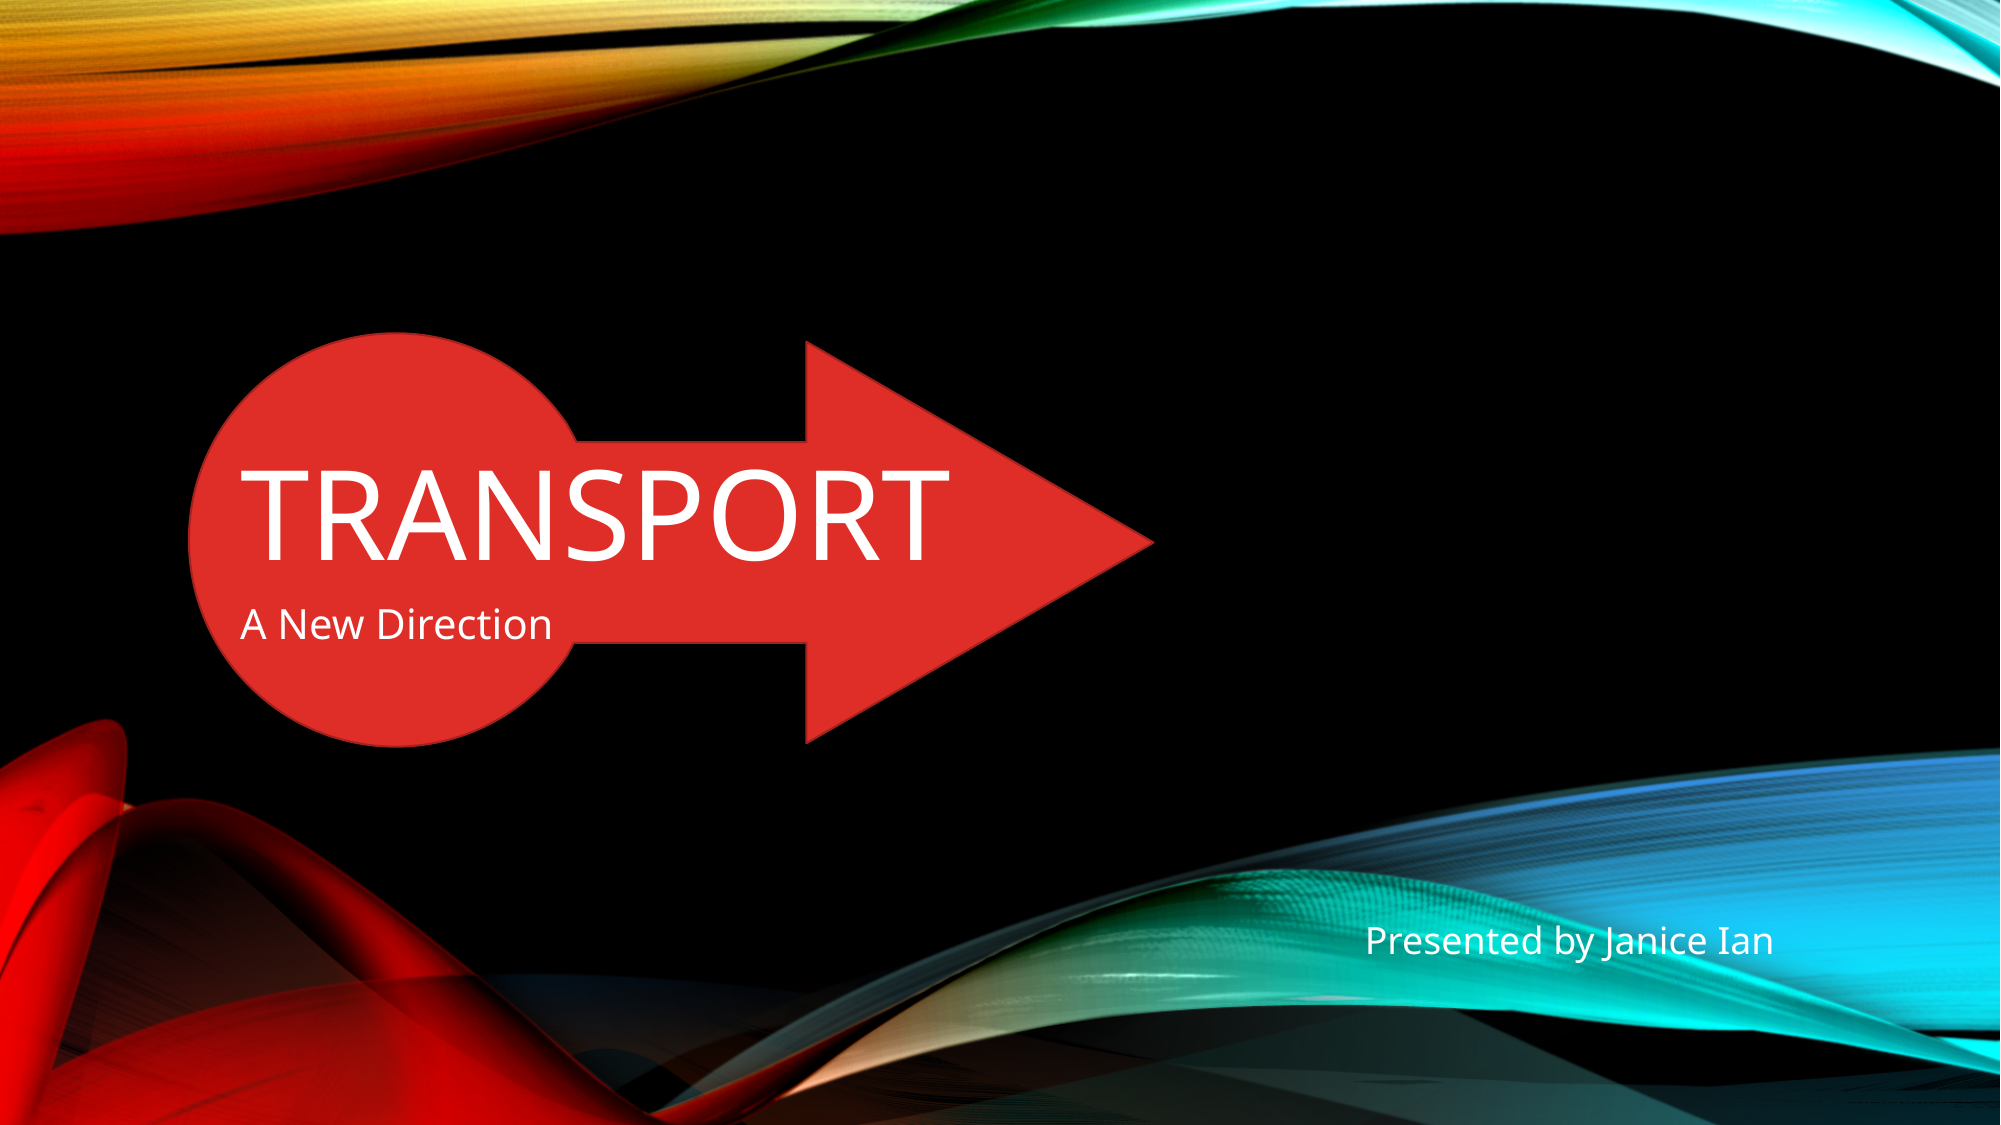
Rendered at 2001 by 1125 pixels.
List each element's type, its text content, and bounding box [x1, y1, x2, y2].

picture [0, 717, 2000, 1125]
text_box [187, 421, 225, 659]
text_box [274, 709, 517, 748]
subtitle A New Direction [225, 595, 1775, 709]
title Transport [225, 295, 1775, 595]
text_box [805, 709, 868, 745]
picture [0, 0, 2000, 237]
text_box Presented by Janice Ian [1350, 909, 1856, 970]
